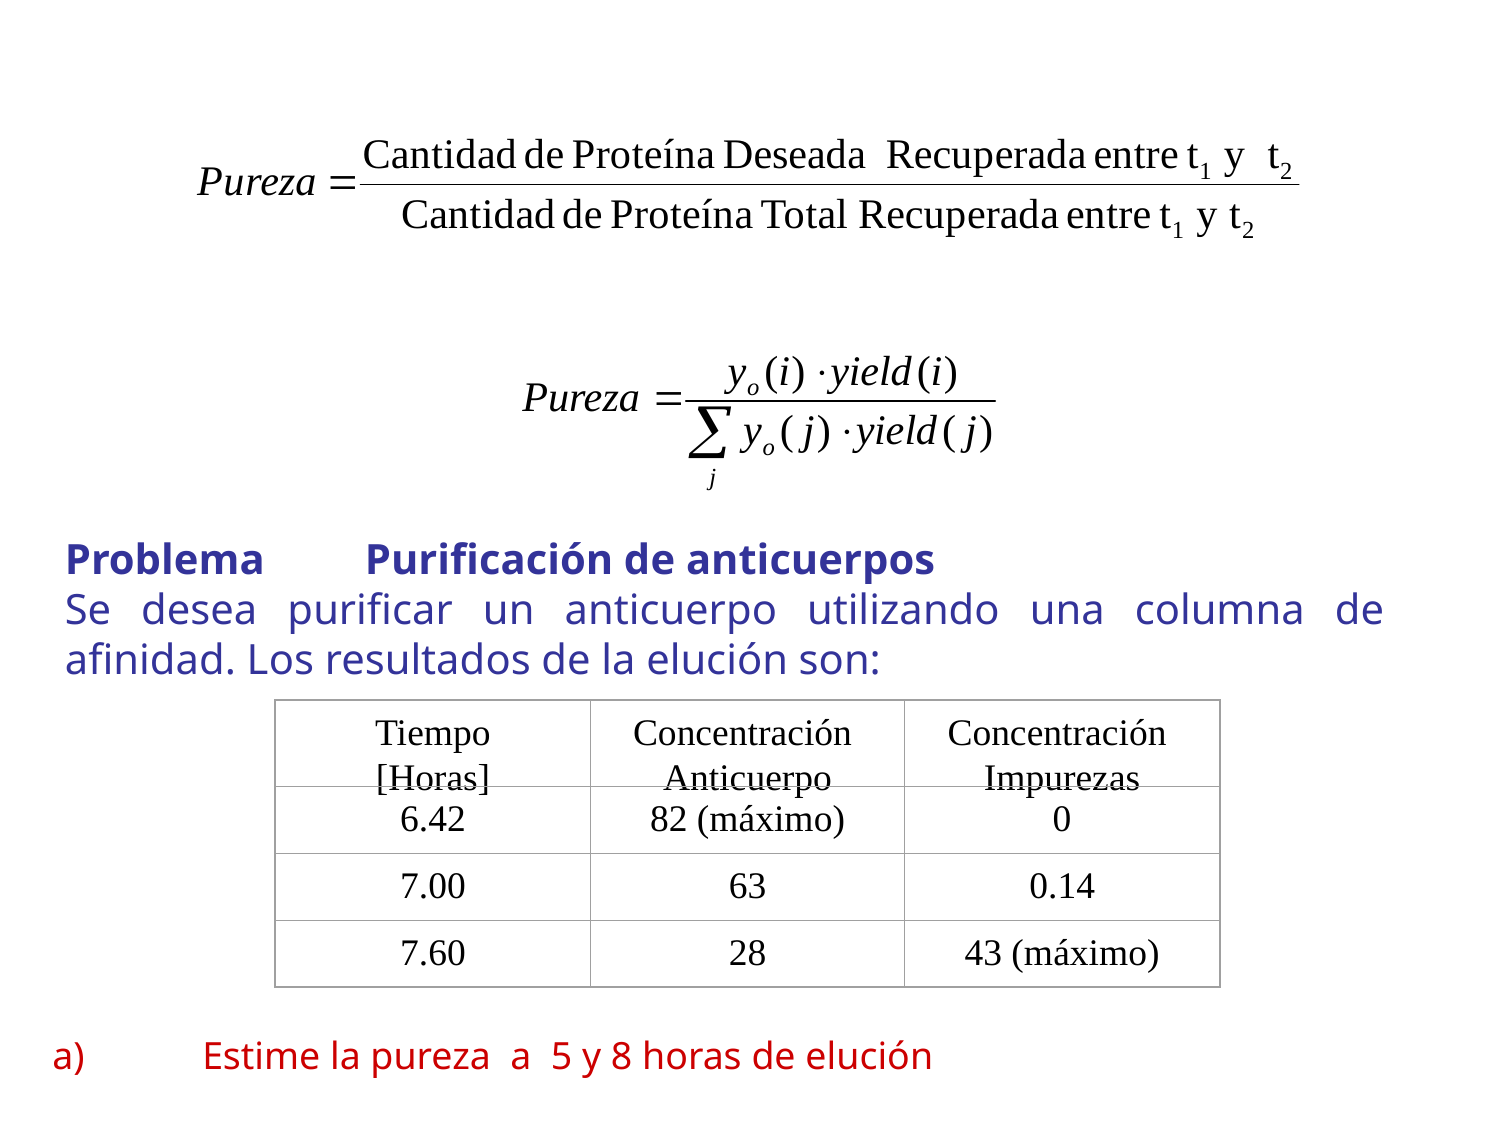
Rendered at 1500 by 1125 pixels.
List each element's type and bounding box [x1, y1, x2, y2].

text_box [189, 128, 1309, 249]
text_box [514, 344, 1004, 500]
text_box [37, 524, 1426, 1086]
